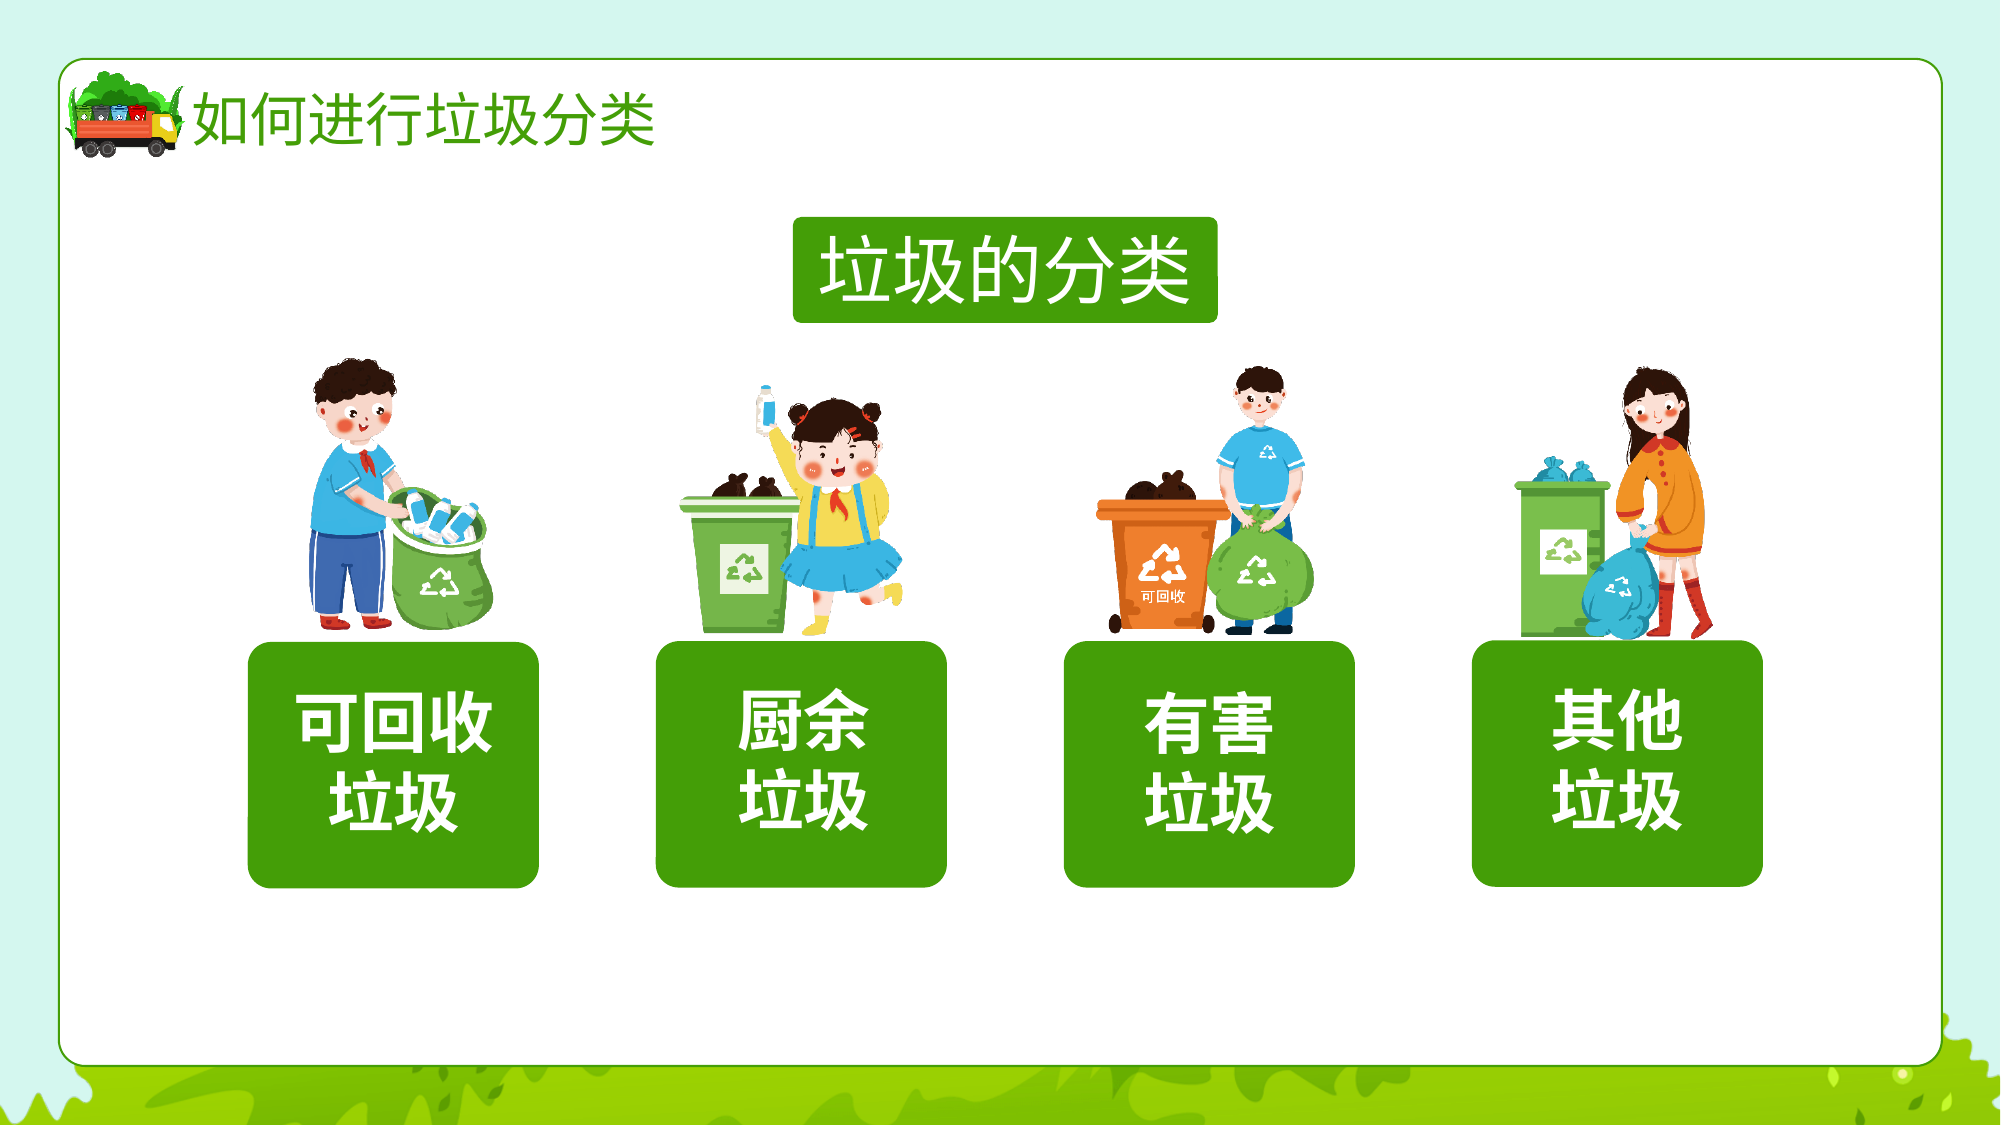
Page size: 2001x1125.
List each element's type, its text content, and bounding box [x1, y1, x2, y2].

text_box [1062, 648, 1356, 889]
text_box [792, 216, 1218, 323]
picture [0, 0, 2001, 1125]
text_box [246, 642, 540, 890]
text_box 厨余 垃圾 [722, 671, 886, 847]
text_box [654, 657, 948, 889]
text_box 其他 垃圾 [1535, 671, 1700, 847]
text_box 有害 垃圾 [1128, 674, 1292, 849]
text_box 可回收 垃圾 [278, 673, 509, 848]
text_box 如何进行垃圾分类 [176, 75, 673, 161]
text_box [1470, 648, 1765, 888]
